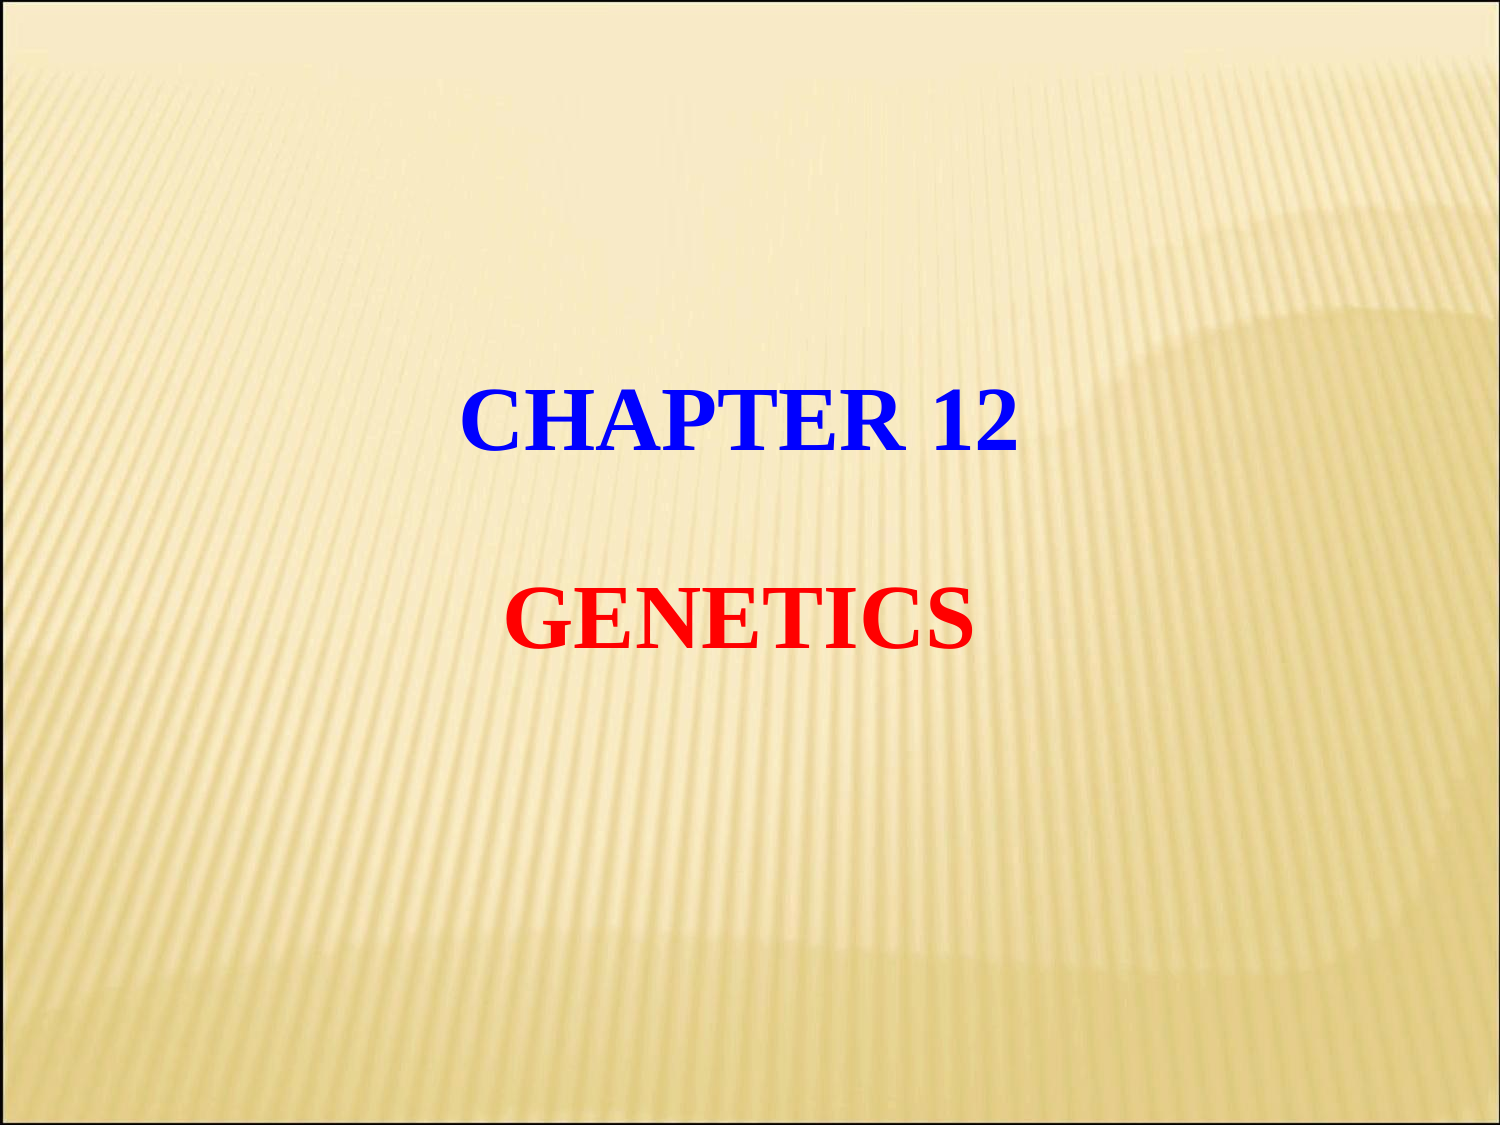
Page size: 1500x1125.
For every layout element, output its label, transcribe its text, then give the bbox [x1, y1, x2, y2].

picture [0, 0, 1500, 1125]
title CHAPTER 12 GENETICS [308, 371, 1172, 748]
